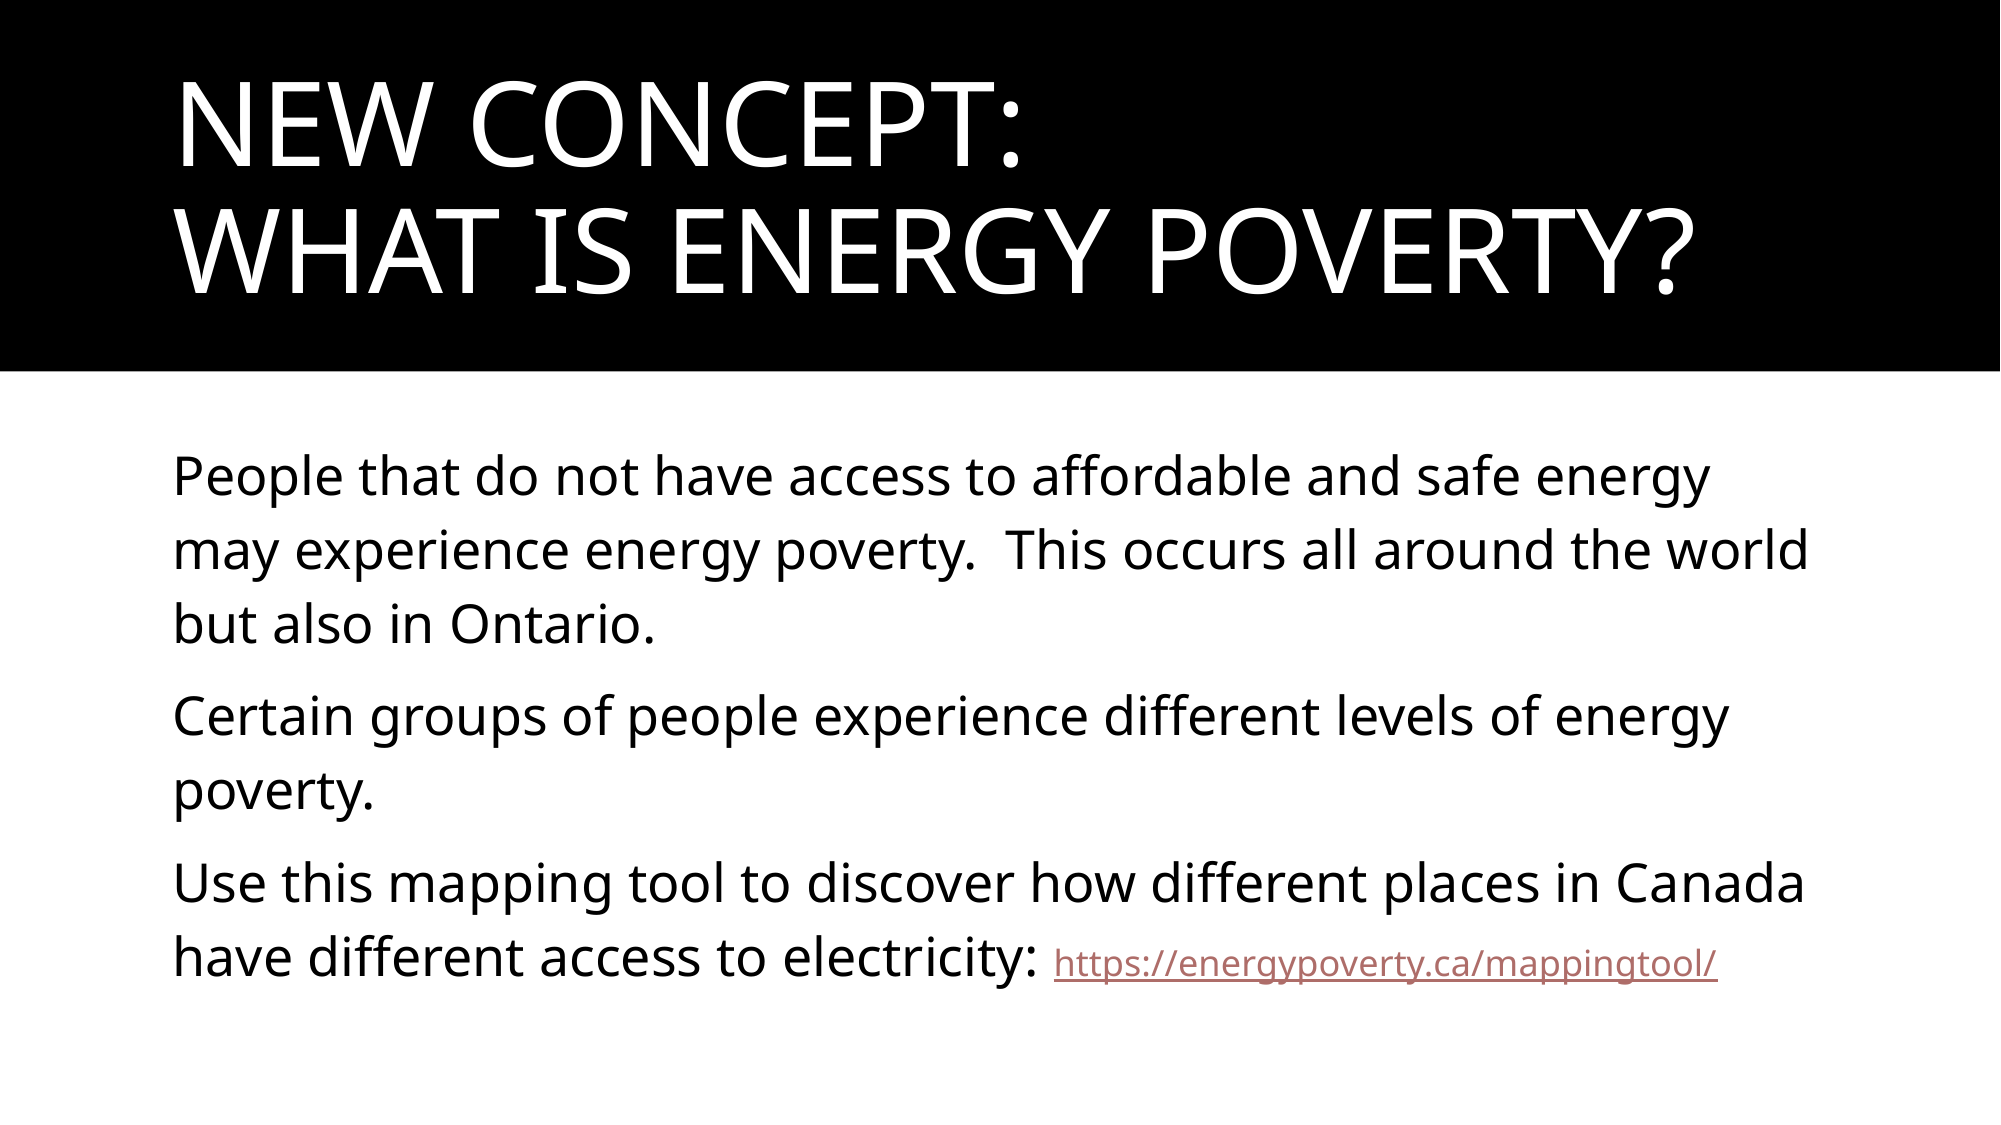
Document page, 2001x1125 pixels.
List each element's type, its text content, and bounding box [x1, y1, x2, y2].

title NEW CONCEPT: WHAT IS ENERGY POVERTY? [157, 52, 1842, 332]
list People that do not have access to affordable and safe energy may experience energy poverty. This occurs all around the world but also in Ontario. Certain groups of people experience different levels of energy poverty. Use this mapping tool to discover how different places in Canada have different access to electricity: https://energypoverty.ca/mappingtool/ [157, 424, 1842, 1014]
